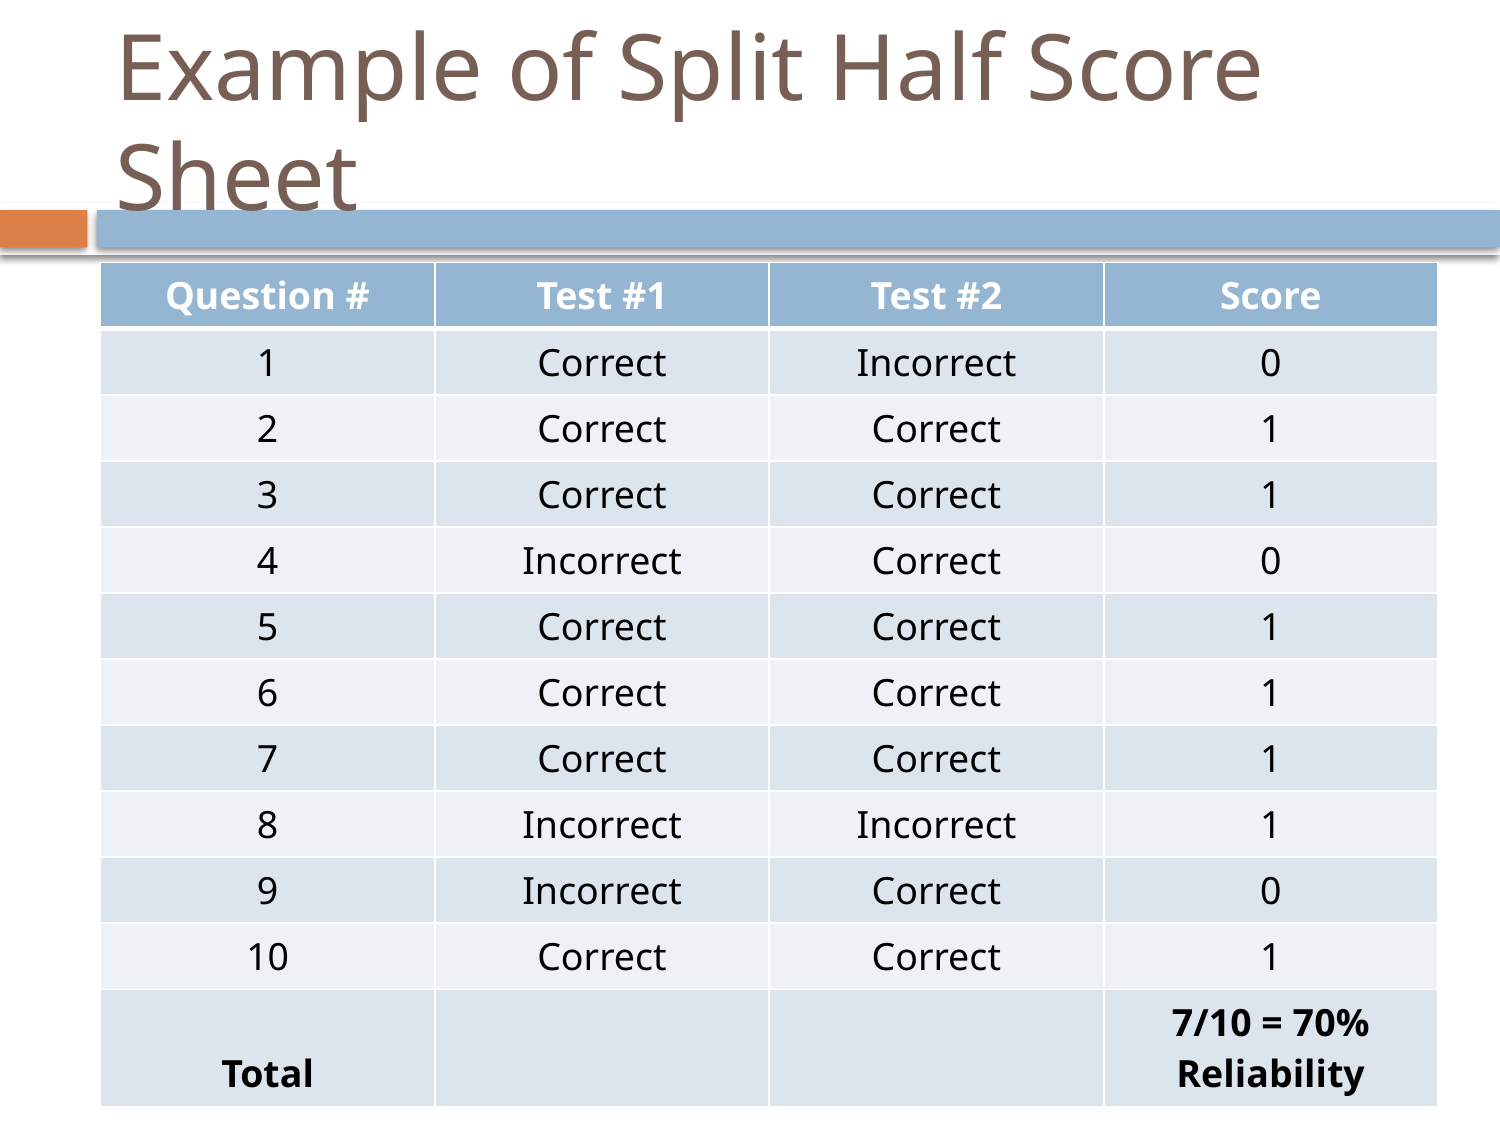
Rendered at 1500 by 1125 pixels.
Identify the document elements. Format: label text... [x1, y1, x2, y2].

title Example of Split Half Score Sheet [100, 37, 1438, 200]
table_cell Incorrect [436, 858, 768, 922]
table_cell 1 [101, 331, 434, 394]
table_cell Correct [770, 924, 1103, 989]
table_cell 7 [101, 726, 434, 790]
table_cell Correct [436, 660, 768, 724]
table_cell Correct [770, 594, 1103, 658]
table_cell Incorrect [436, 528, 768, 592]
table_cell [436, 990, 768, 1106]
table_cell 1 [1105, 726, 1437, 790]
table_cell 1 [1105, 594, 1437, 658]
table_cell Correct [436, 396, 768, 460]
table_cell 1 [1105, 792, 1437, 856]
table_cell 9 [101, 858, 434, 922]
table_cell [770, 990, 1103, 1106]
table_header Test #1 [436, 263, 768, 326]
table_cell 1 [1105, 660, 1437, 724]
table_cell 2 [101, 396, 434, 460]
table_cell 1 [1105, 396, 1437, 460]
table_cell 0 [1105, 331, 1437, 394]
table_cell 4 [101, 528, 434, 592]
table_cell Correct [436, 462, 768, 526]
table_header Score [1105, 263, 1437, 326]
table_cell Correct [436, 331, 768, 394]
table_cell Correct [436, 924, 768, 989]
table_cell 7/10 = 70% Reliability [1105, 990, 1437, 1106]
table_cell Incorrect [770, 792, 1103, 856]
table_cell 3 [101, 462, 434, 526]
table_cell Correct [770, 726, 1103, 790]
table_cell 5 [101, 594, 434, 658]
table_header Question # [101, 263, 434, 326]
table_cell Correct [770, 858, 1103, 922]
table_cell 10 [101, 924, 434, 989]
table_cell 8 [101, 792, 434, 856]
table_cell Correct [436, 594, 768, 658]
table_cell Correct [770, 528, 1103, 592]
table_cell Correct [770, 462, 1103, 526]
table_cell Incorrect [436, 792, 768, 856]
table_header Test #2 [770, 263, 1103, 326]
table_cell Correct [770, 396, 1103, 460]
table_cell Total [101, 990, 434, 1106]
table_cell 0 [1105, 858, 1437, 922]
table_cell 1 [1105, 924, 1437, 989]
table_cell Correct [770, 660, 1103, 724]
table_cell Correct [436, 726, 768, 790]
table_cell 0 [1105, 528, 1437, 592]
table_cell Incorrect [770, 331, 1103, 394]
table_cell 1 [1105, 462, 1437, 526]
table_cell 6 [101, 660, 434, 724]
